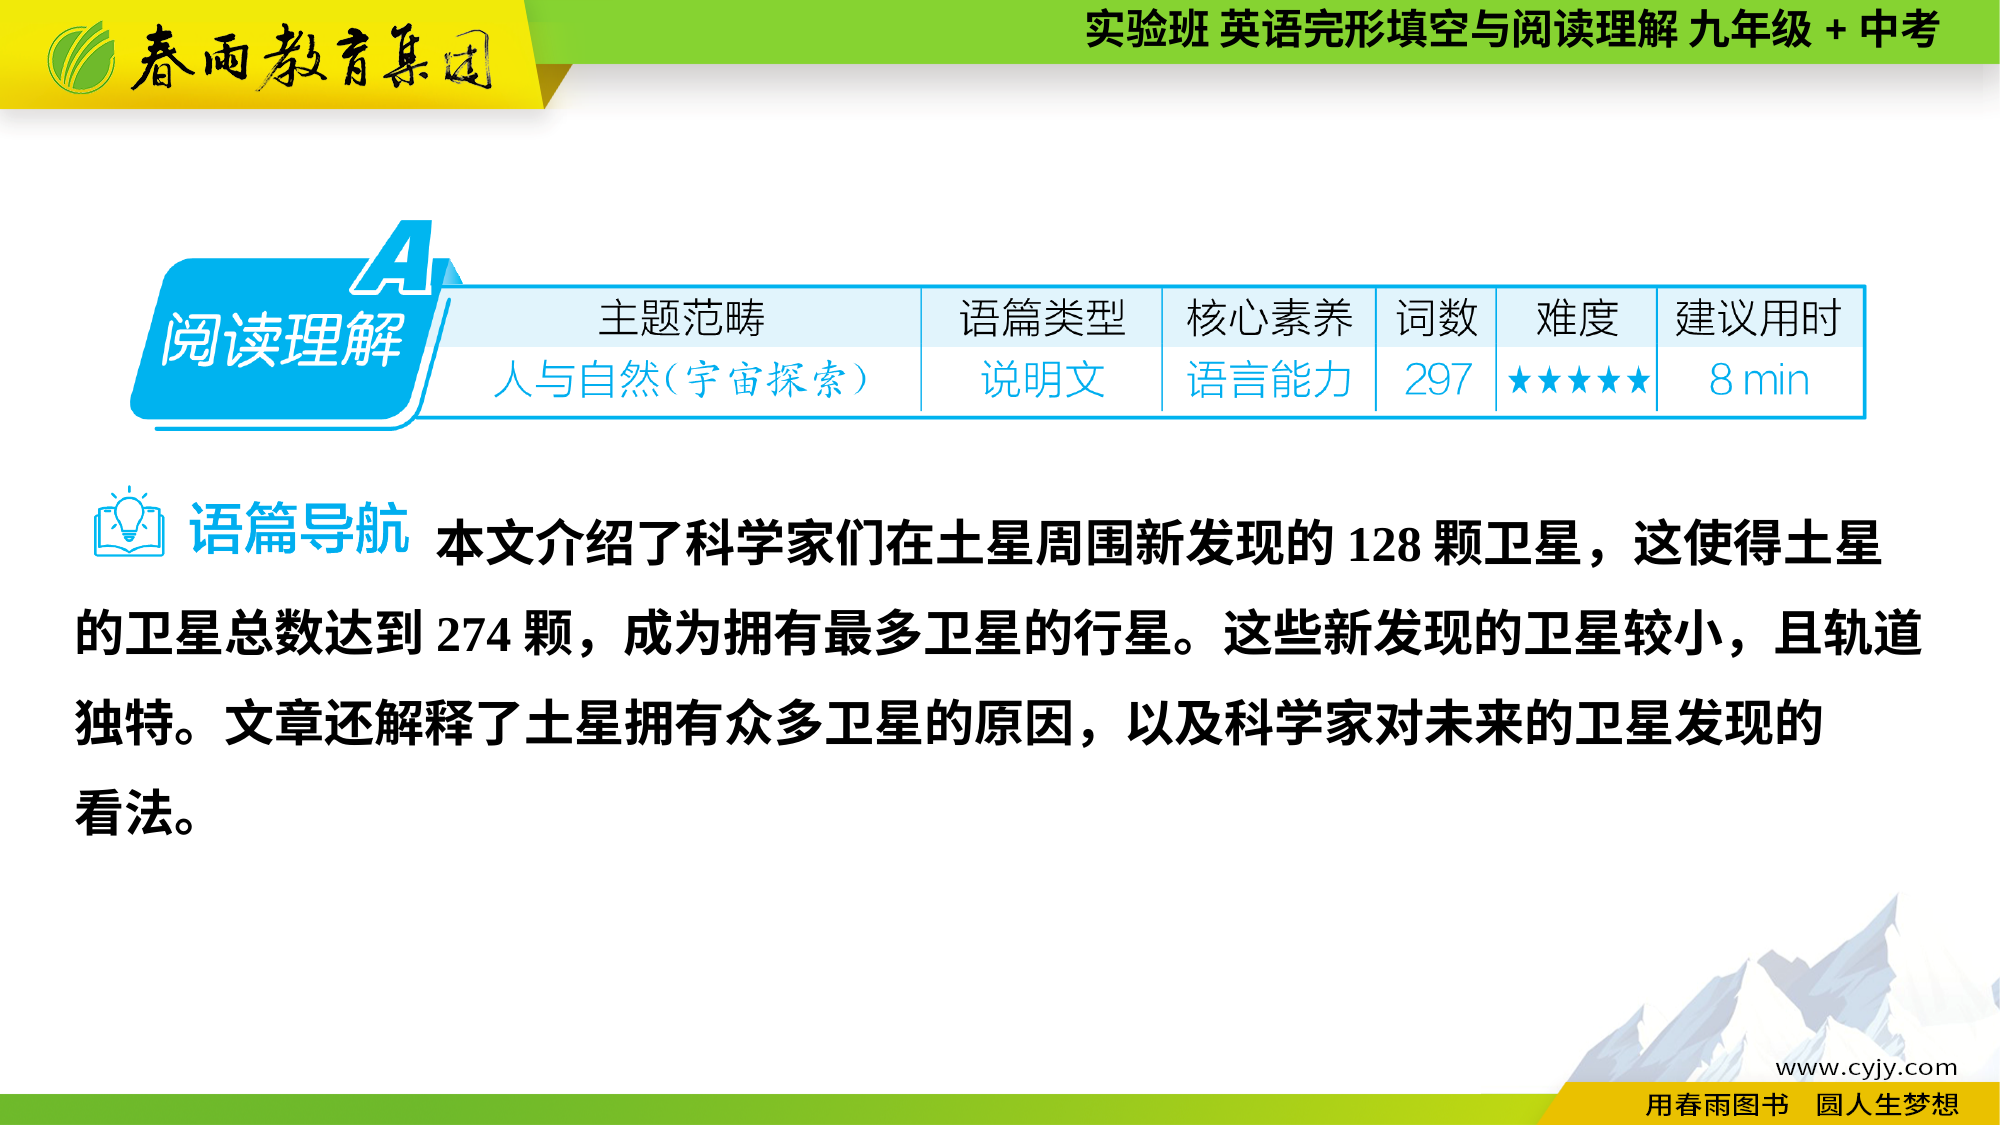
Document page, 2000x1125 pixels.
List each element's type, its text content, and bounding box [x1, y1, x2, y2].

picture [0, 0, 2000, 1125]
list 本文介绍了科学家们在土星周围新发现的128颗卫星，这使得土星的卫星总数达到274颗，成为拥有最多卫星的行星。这些新发现的卫星较小，且轨道独特。文章还解释了土星拥有众多卫星的原因，以及科学家对未来的卫星发现的 看法。 [59, 473, 1944, 853]
